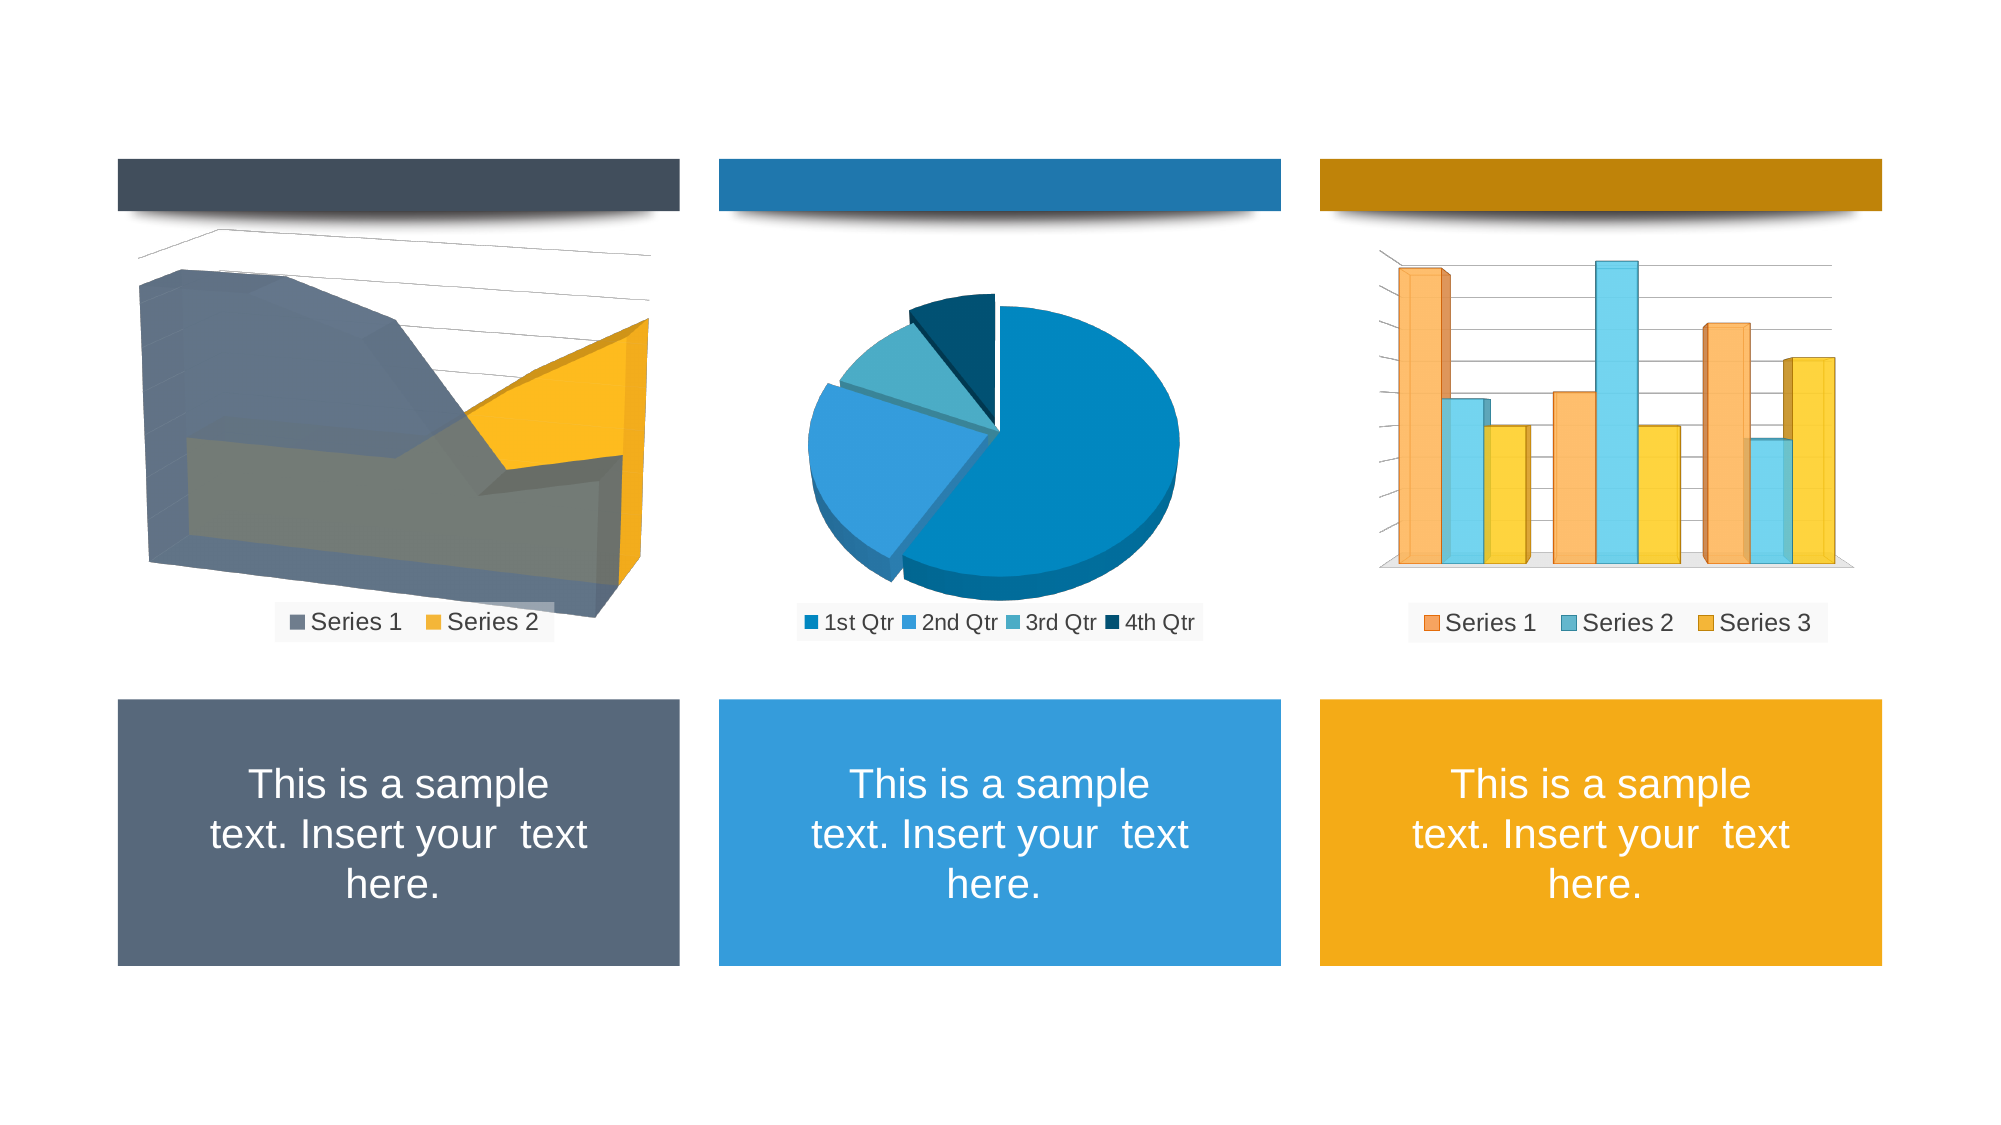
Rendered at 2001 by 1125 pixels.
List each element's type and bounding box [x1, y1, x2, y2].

text_box [117, 158, 680, 966]
text_box [719, 158, 1281, 966]
text_box [1320, 158, 1883, 966]
